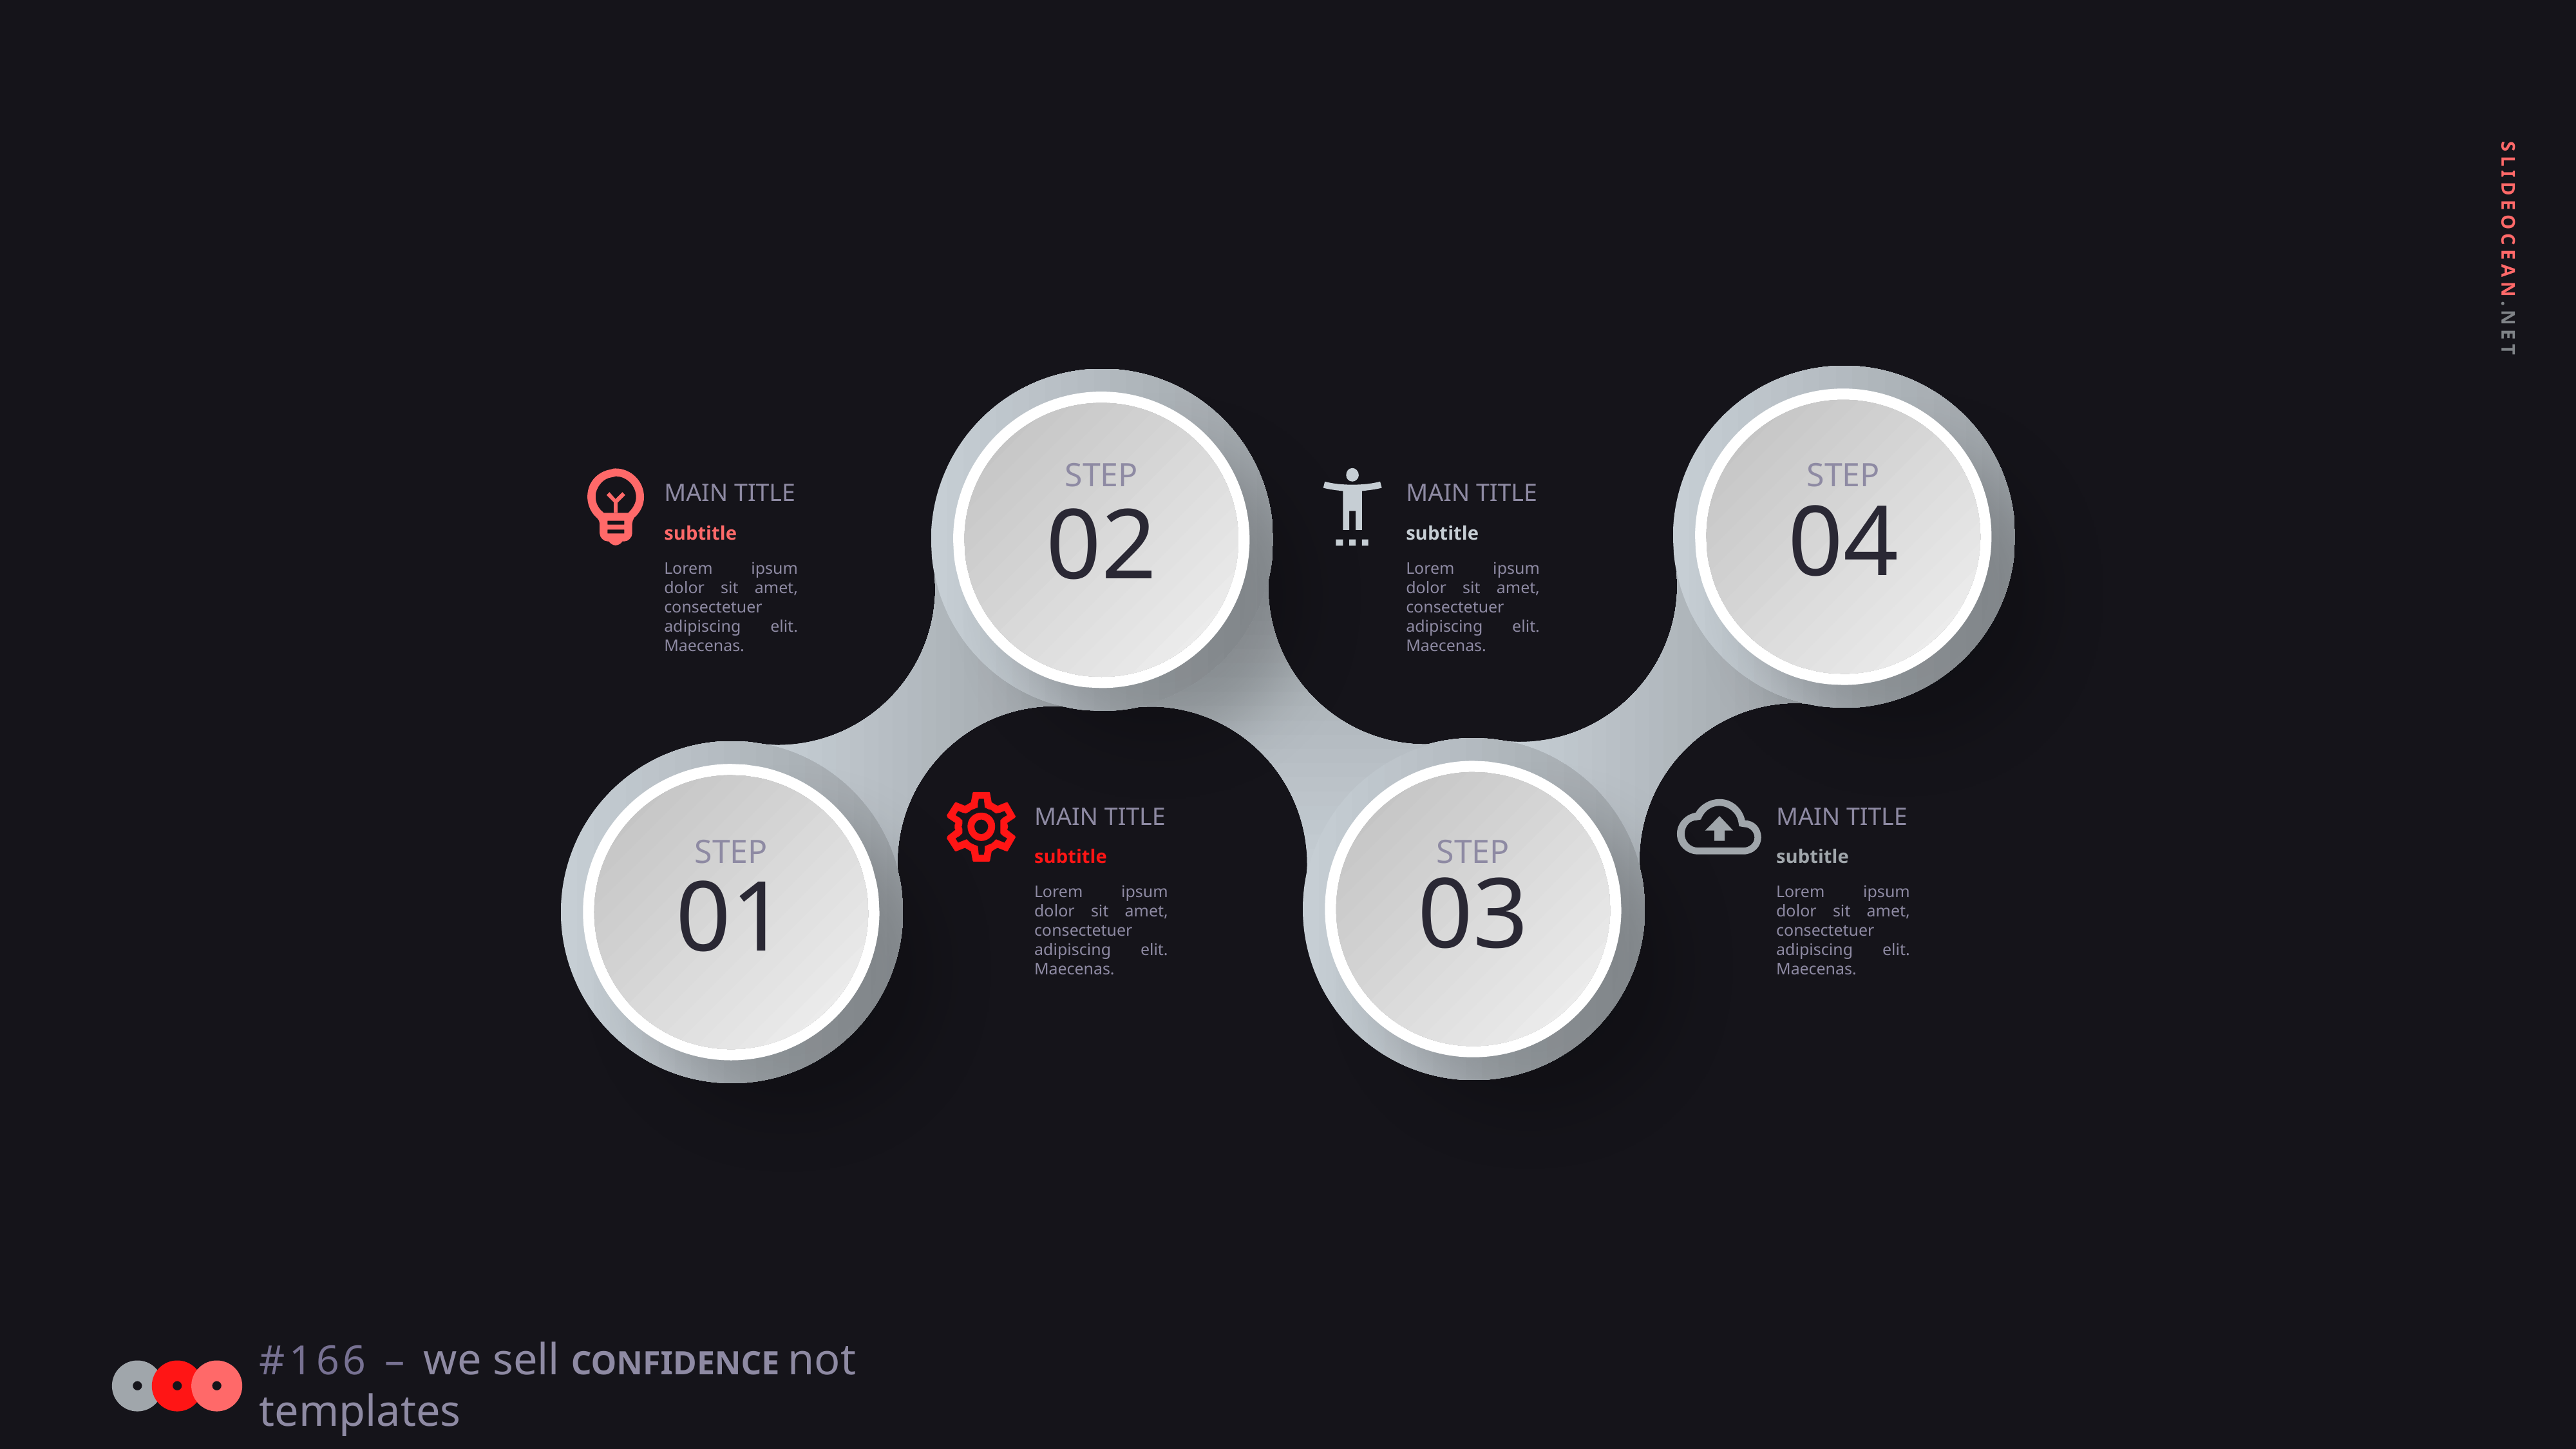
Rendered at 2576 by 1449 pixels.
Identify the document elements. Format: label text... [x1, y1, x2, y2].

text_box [1024, 795, 1179, 985]
text_box #166 – we sell CONFIDENCE not templates [259, 1331, 1065, 1435]
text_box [585, 468, 645, 546]
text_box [1396, 471, 1550, 661]
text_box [560, 365, 2016, 1084]
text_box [654, 471, 808, 661]
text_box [582, 763, 880, 1061]
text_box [1766, 795, 1920, 985]
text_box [1324, 760, 1622, 1058]
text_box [952, 391, 1250, 688]
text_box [1694, 388, 1992, 686]
